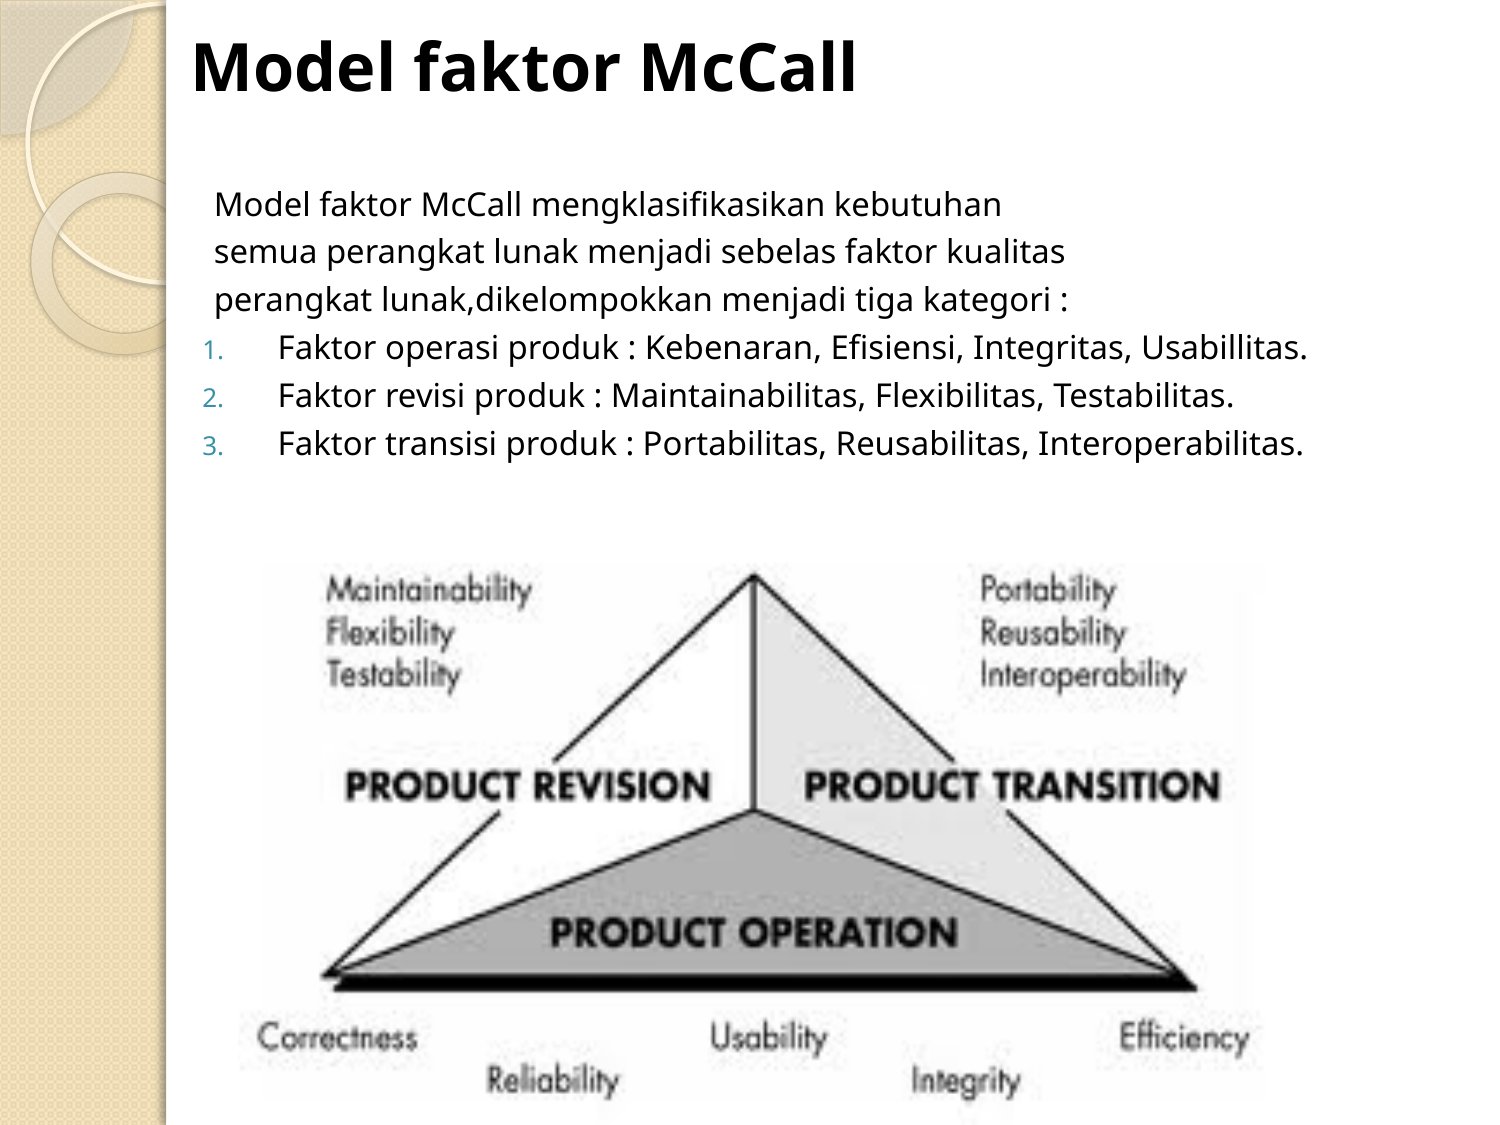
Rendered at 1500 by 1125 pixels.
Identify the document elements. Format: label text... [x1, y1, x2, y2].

list Model faktor McCall mengklasifikasikan kebutuhan semua perangkat lunak menjadi sebelas faktor kualitas perangkat lunak,dikelompokkan menjadi tiga kategori : Faktor operasi produk : Kebenaran, Efisiensi, Integritas, Usabillitas. Faktor revisi produk : Maintainabilitas, Flexibilitas, Testabilitas. Faktor transisi produk : Portabilitas, Reusabilitas, Interoperabilitas. [187, 175, 1418, 528]
picture [238, 534, 1278, 1125]
title Model faktor McCall [175, 0, 1406, 129]
